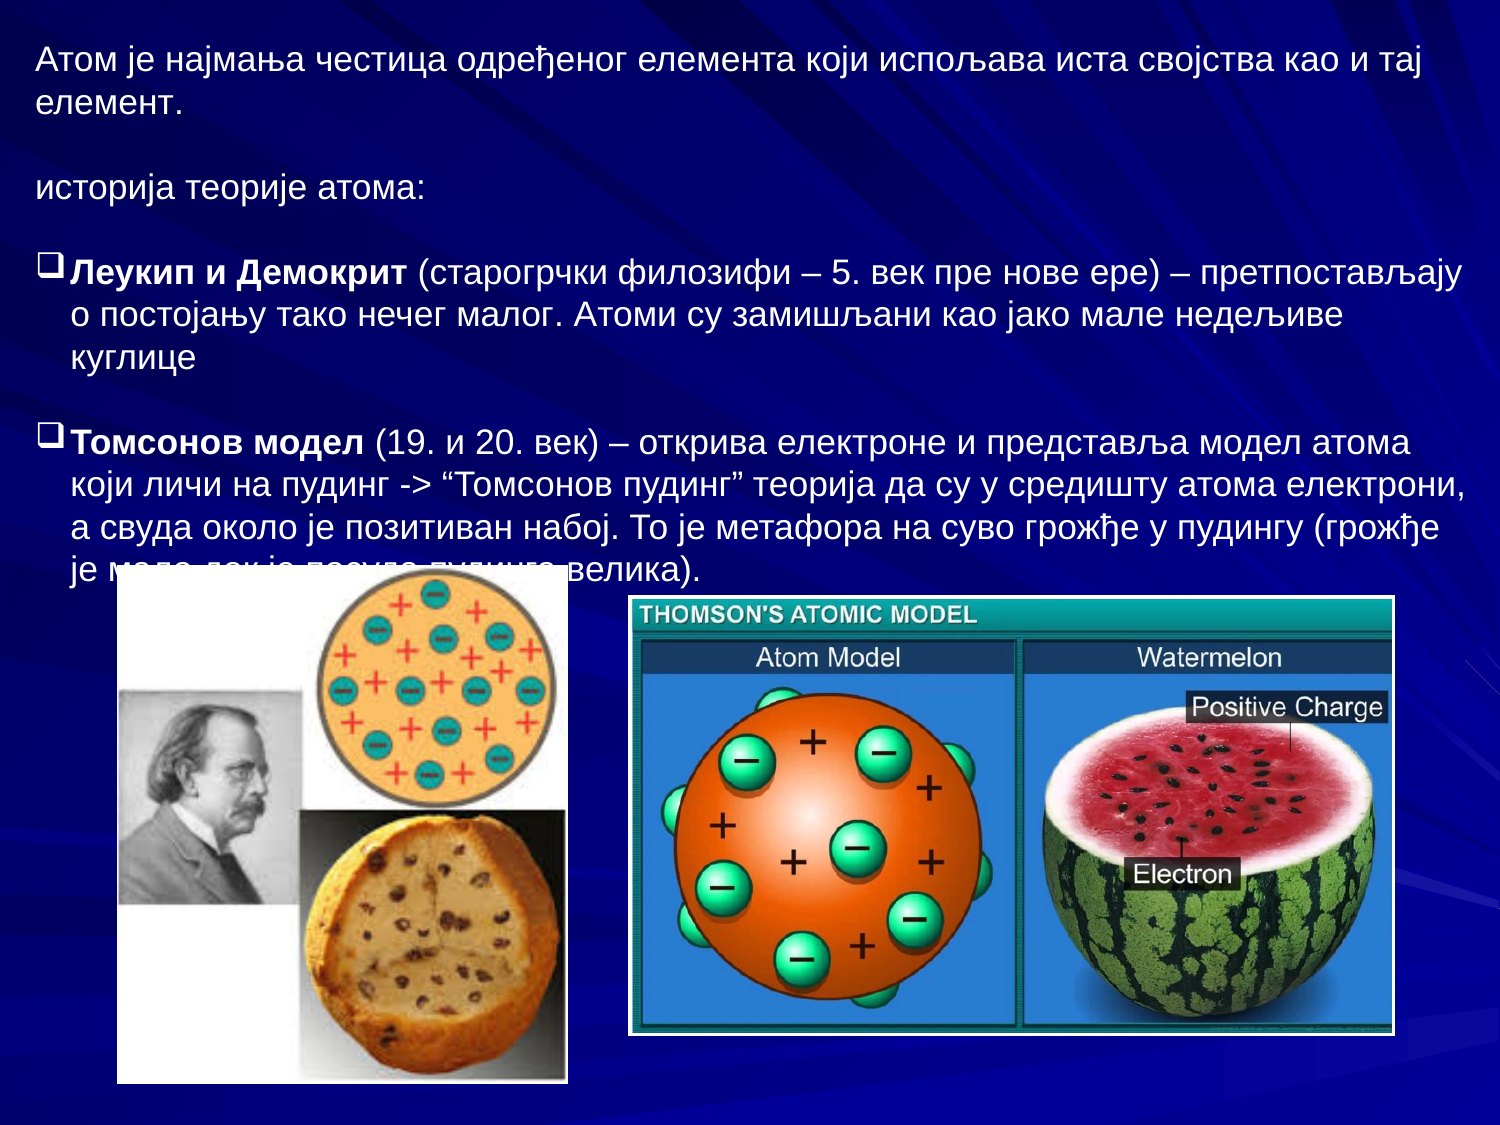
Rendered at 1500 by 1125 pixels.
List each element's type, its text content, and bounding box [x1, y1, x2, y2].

picture [627, 594, 1395, 1036]
text_box Атом је најмања честица одређеног елемента који испољава иста својства као и тај елемент. историја теорије атома: Леукип и Демокрит (старогрчки филозифи – 5. век пре нове ере) – претпостављају о постојању тако нечег малог. Aтоми су замишљани као јако мале недељиве куглице Томсонов модел (19. и 20. век) – открива електроне и представља модел атома који личи на пудинг -> “Томсонов пудинг” теорија да су у средишту атома електрони, а свуда около је позитиван набој. То је метафора на суво грожђе у пудингу (грожђе је мало док је посуда пудинга велика). [20, 28, 1482, 597]
picture [116, 564, 568, 1084]
